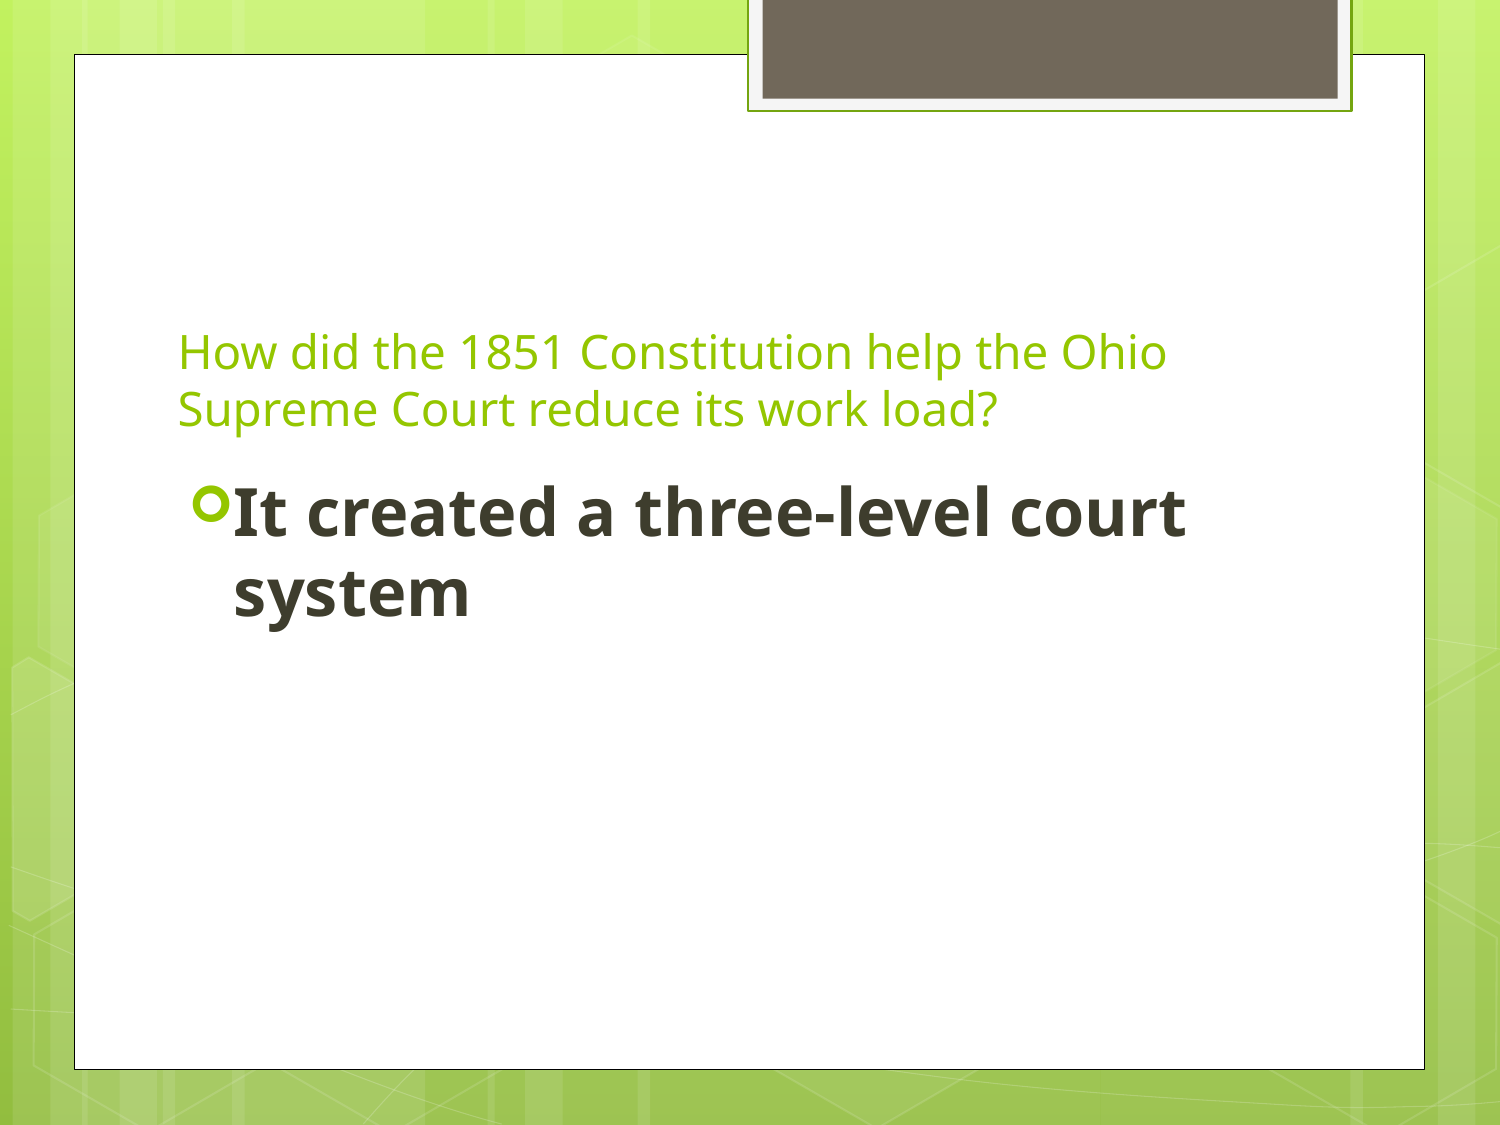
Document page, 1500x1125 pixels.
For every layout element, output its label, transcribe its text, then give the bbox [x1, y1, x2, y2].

title How did the 1851 Constitution help the Ohio Supreme Court reduce its work load? [162, 312, 1315, 462]
list It created a three-level court system [162, 462, 1317, 939]
